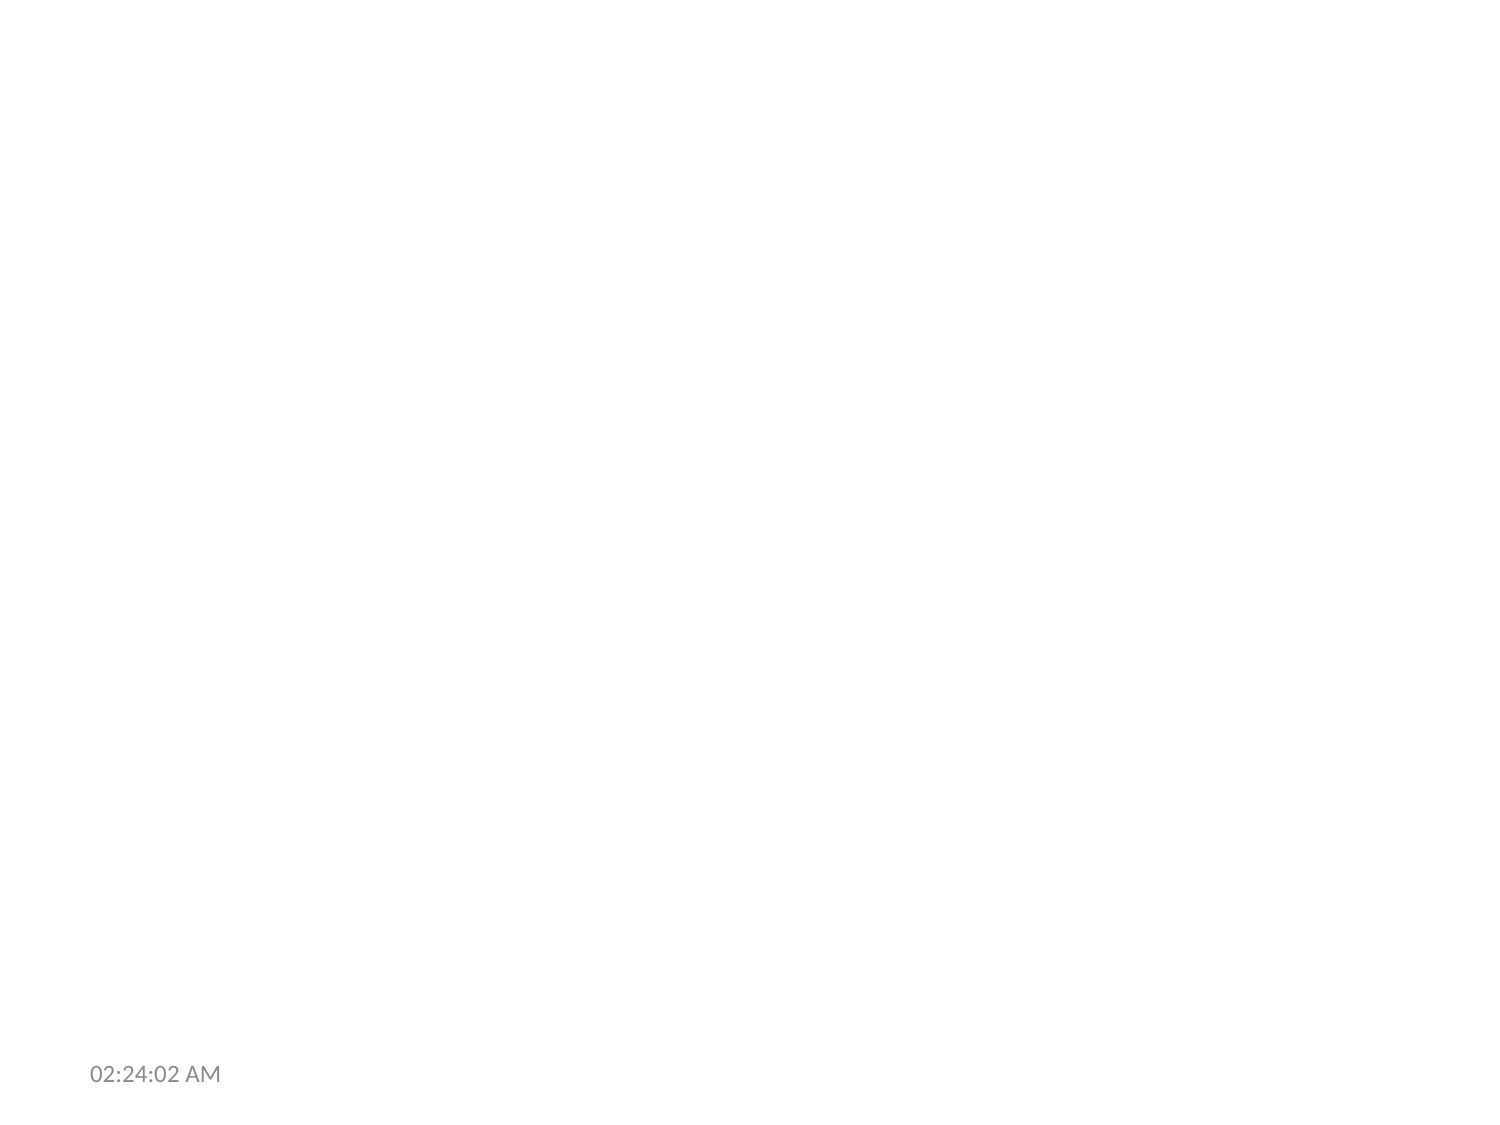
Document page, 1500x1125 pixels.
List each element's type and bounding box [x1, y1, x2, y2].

slide_number [75, 1042, 425, 1103]
